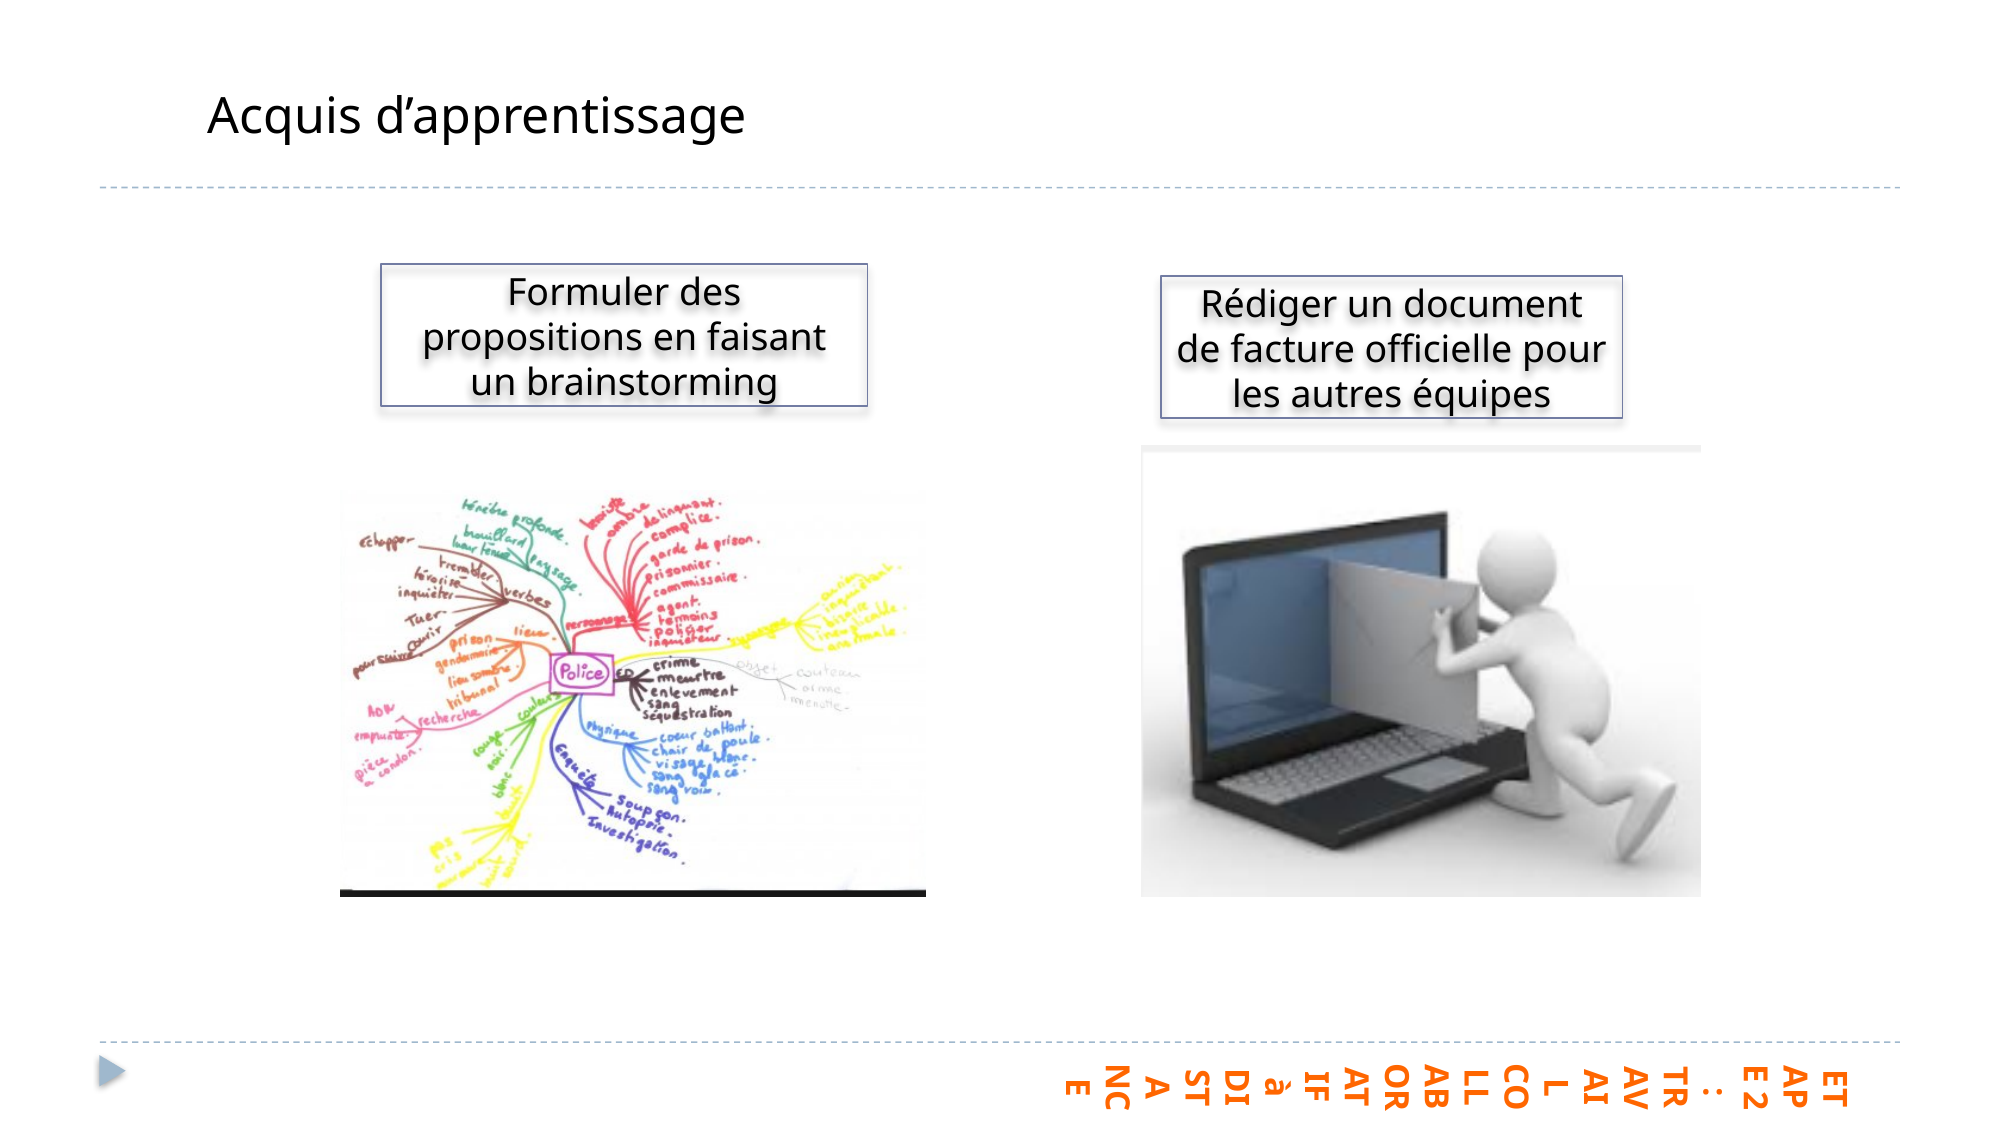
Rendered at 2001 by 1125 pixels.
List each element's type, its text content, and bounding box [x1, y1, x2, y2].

text_box Formuler des propositions en faisant un brainstorming [380, 263, 868, 407]
text_box Rédiger un document de facture officielle pour les autres équipes [1160, 275, 1623, 419]
picture [340, 490, 927, 898]
list [249, 179, 1917, 1010]
list ETAPE 2 : TRAVAIL COLLABORATIF à DISTANCE [138, 1047, 1865, 1125]
text_box Acquis d’apprentissage [192, 76, 821, 151]
picture [1141, 445, 1701, 898]
